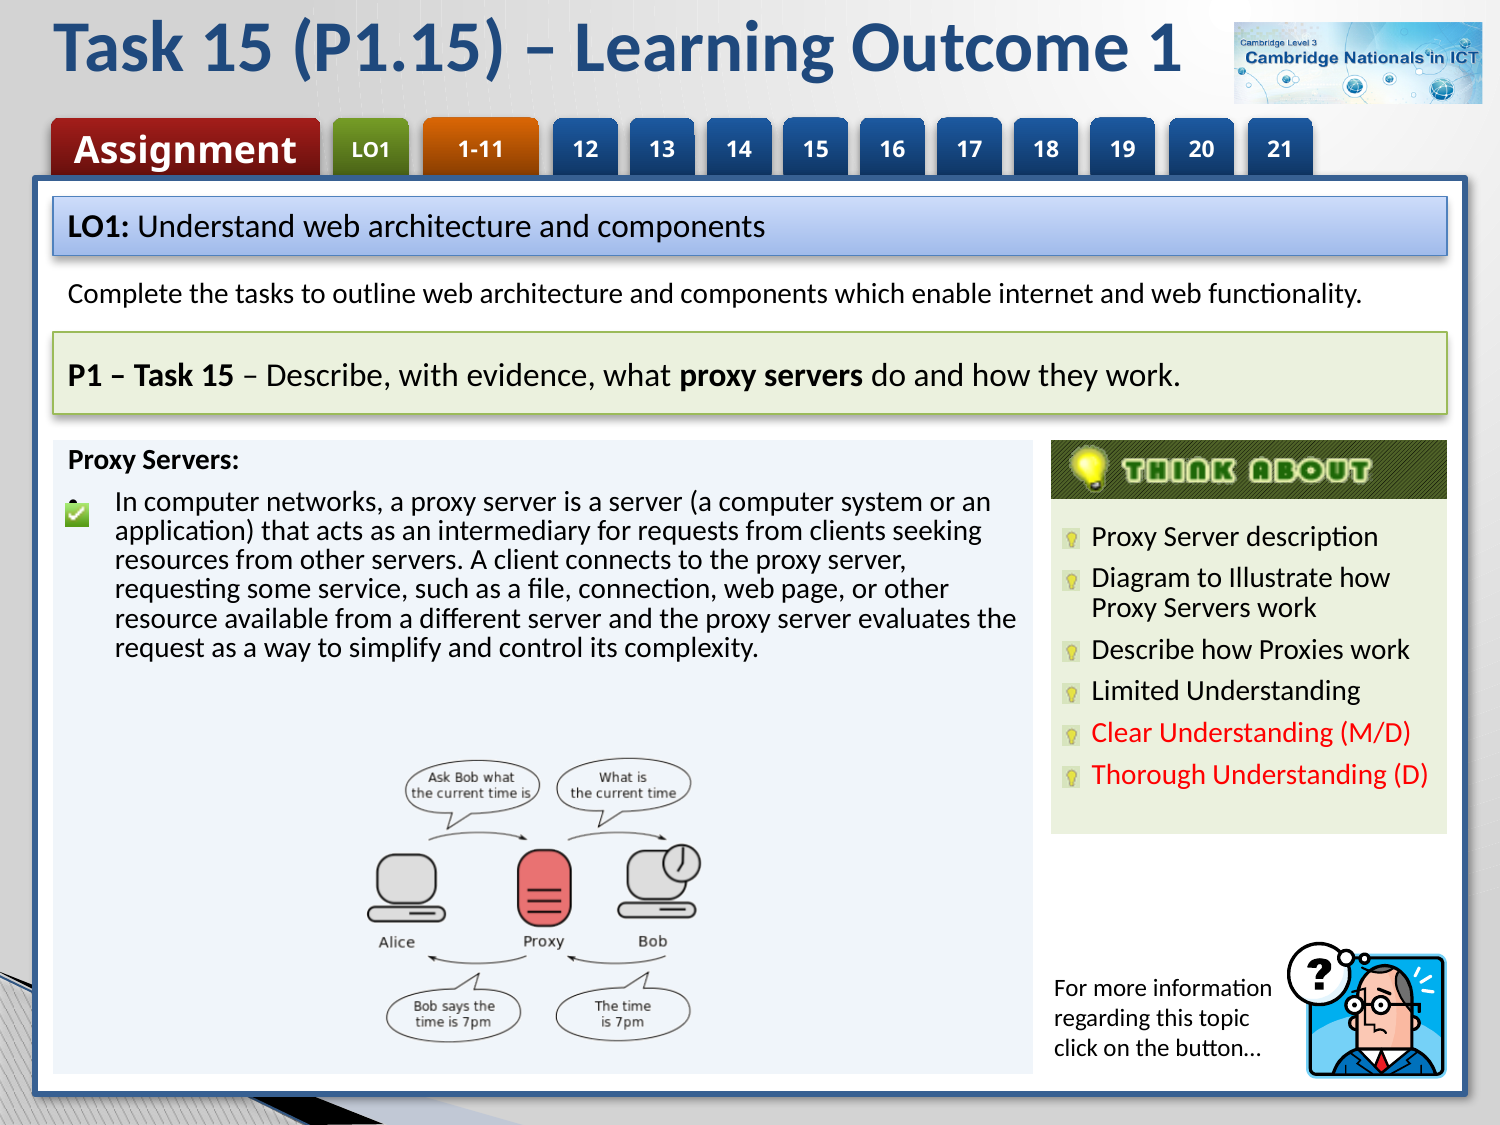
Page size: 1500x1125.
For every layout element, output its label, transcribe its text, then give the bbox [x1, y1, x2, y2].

picture [1062, 766, 1080, 788]
title Task 15 (P1.15) – Learning Outcome 1 [39, 0, 1389, 124]
picture [1286, 941, 1448, 1079]
picture [1062, 641, 1080, 662]
picture [340, 737, 739, 1052]
picture [1062, 570, 1080, 591]
text_box [35, 178, 1465, 1094]
table_header [1051, 440, 1447, 499]
picture [1062, 683, 1080, 704]
picture [65, 503, 89, 527]
picture [281, 1114, 303, 1125]
table_cell Proxy Server description Diagram to Illustrate how Proxy Servers work Describe how Proxies work Limited Understanding Clear Understanding (M/D) Thorough Understanding (D) [1051, 499, 1447, 834]
text_box LO1: Understand web architecture and components [52, 196, 1448, 256]
picture [1062, 528, 1080, 549]
picture [1062, 725, 1080, 746]
text_box Complete the tasks to outline web architecture and components which enable internet and web functionality. [53, 267, 1447, 317]
table_header Proxy Servers: In computer networks, a proxy server is a server (a computer system or an application) that acts as an intermediary for requests from clients seeking resources from other servers. A client connects to the proxy server, requesting some service, such as a file, connection, web page, or other resource available from a different server and the proxy server evaluates the request as a way to simplify and control its complexity. [53, 440, 1033, 1074]
picture [1389, 22, 1483, 104]
picture [1068, 442, 1377, 498]
text_box For more information regarding this topic click on the button… [1039, 964, 1280, 1069]
text_box P1 – Task 15 – Describe, with evidence, what proxy servers do and how they work. [52, 331, 1448, 415]
